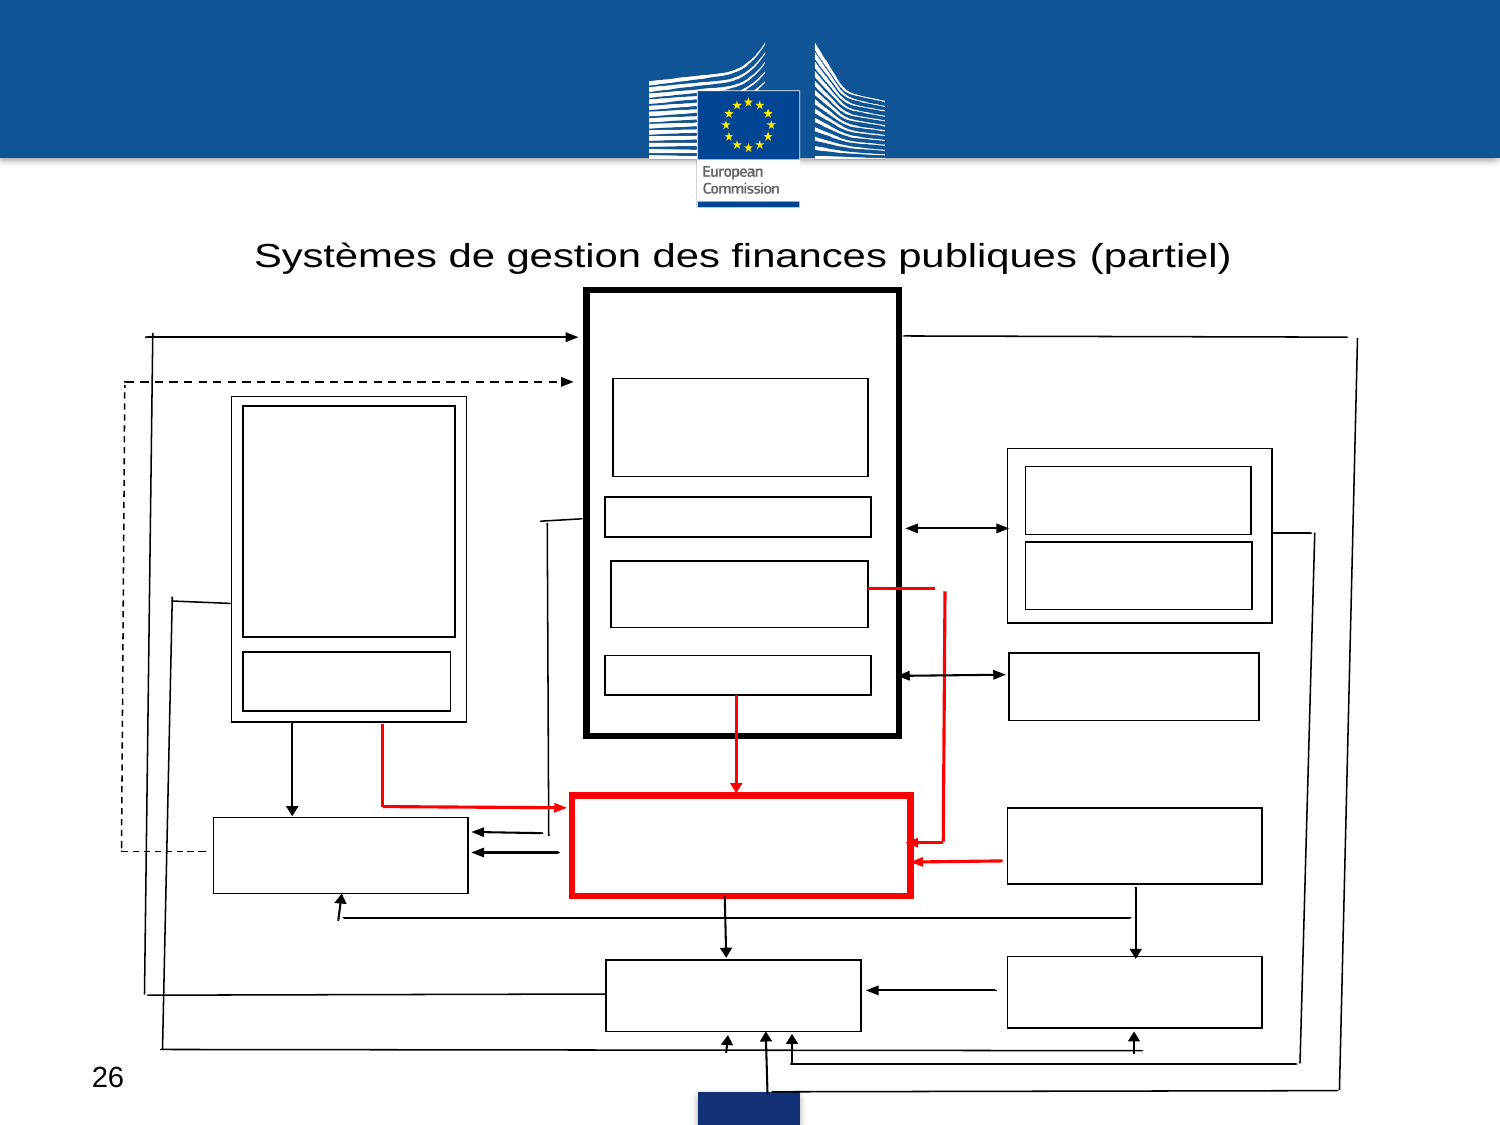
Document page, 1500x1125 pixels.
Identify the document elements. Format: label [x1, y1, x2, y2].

picture [649, 42, 885, 208]
text_box [81, 234, 1403, 1125]
